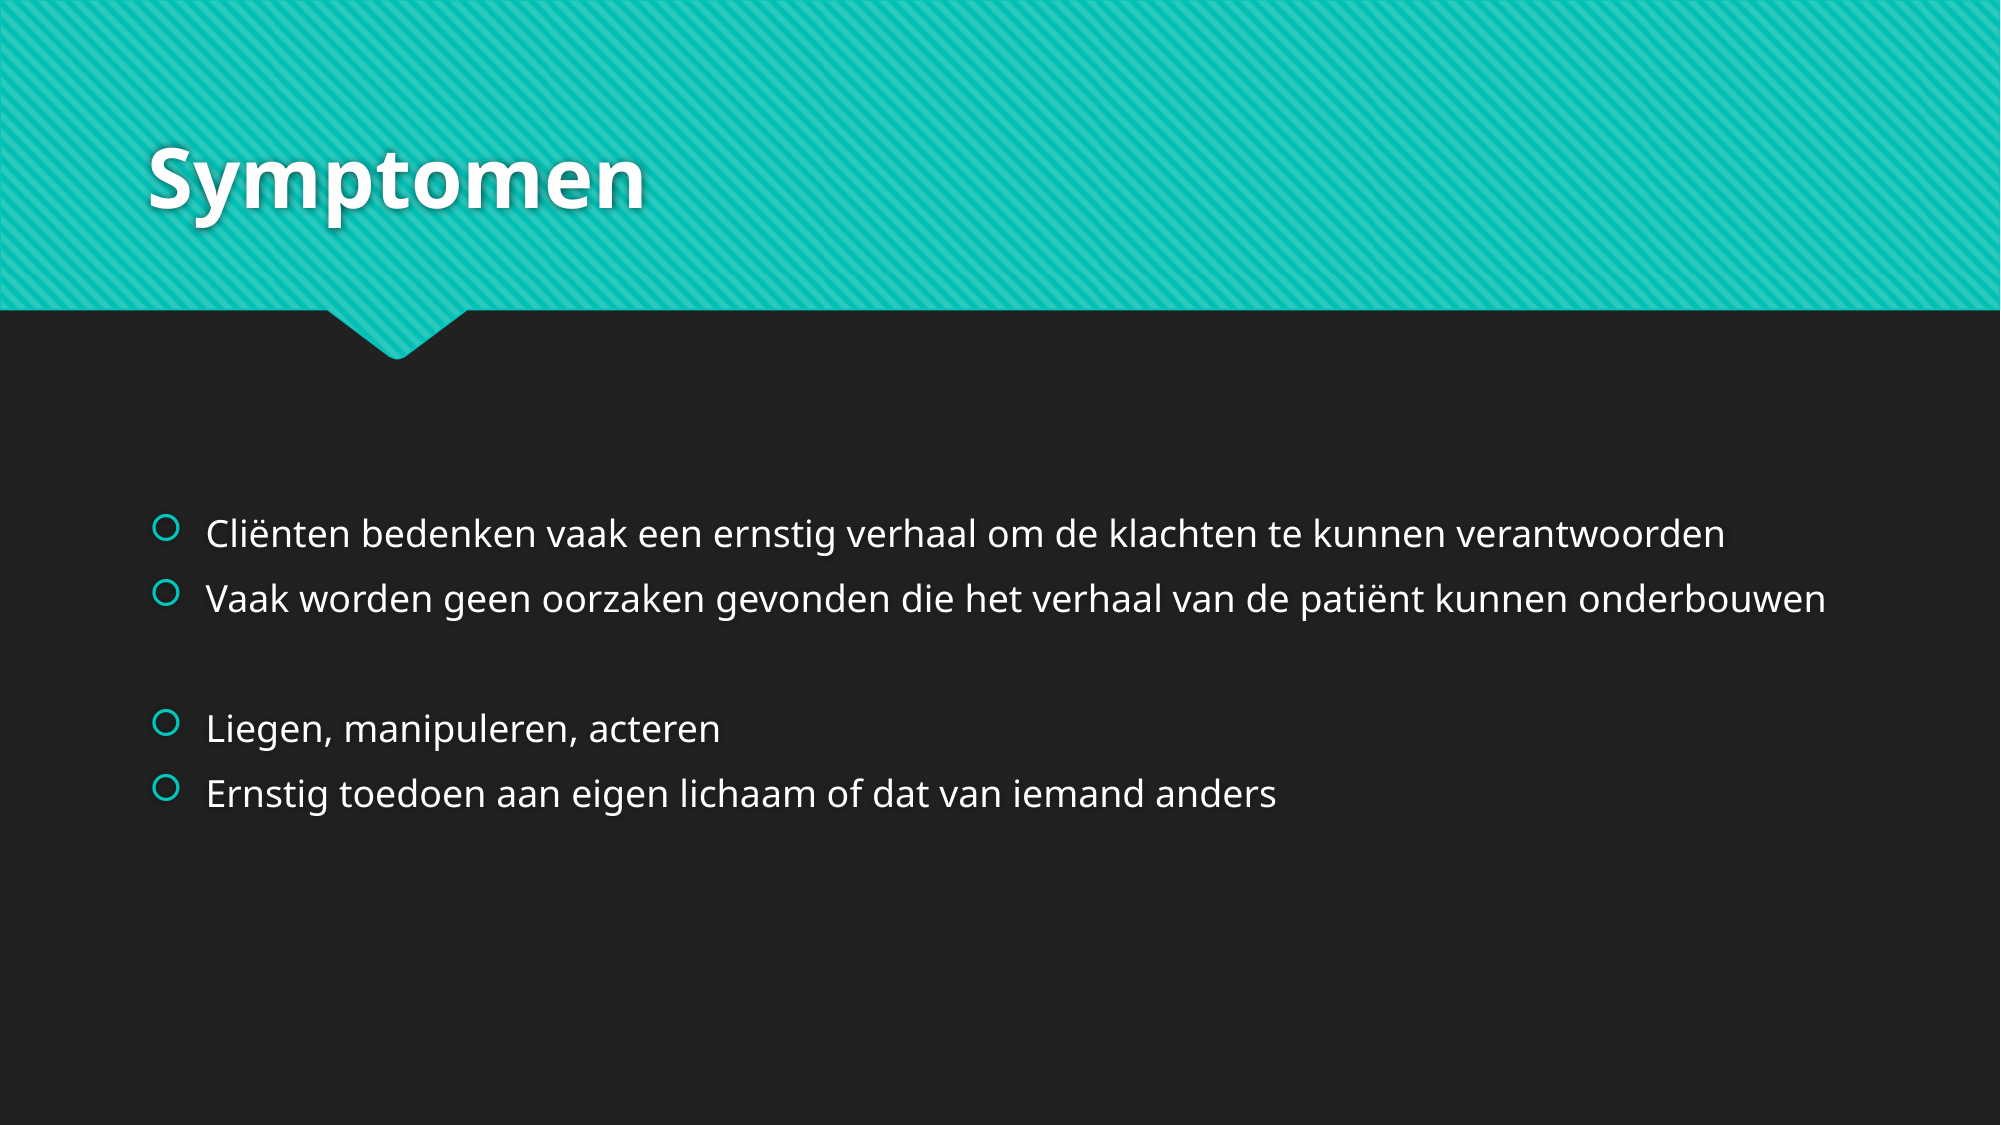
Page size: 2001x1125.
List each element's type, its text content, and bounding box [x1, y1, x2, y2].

list Cliënten bedenken vaak een ernstig verhaal om de klachten te kunnen verantwoorden Vaak worden geen oorzaken gevonden die het verhaal van de patiënt kunnen onderbouwen Liegen, manipuleren, acteren Ernstig toedoen aan eigen lichaam of dat van iemand anders [134, 364, 1866, 962]
title Symptomen [132, 73, 1868, 233]
